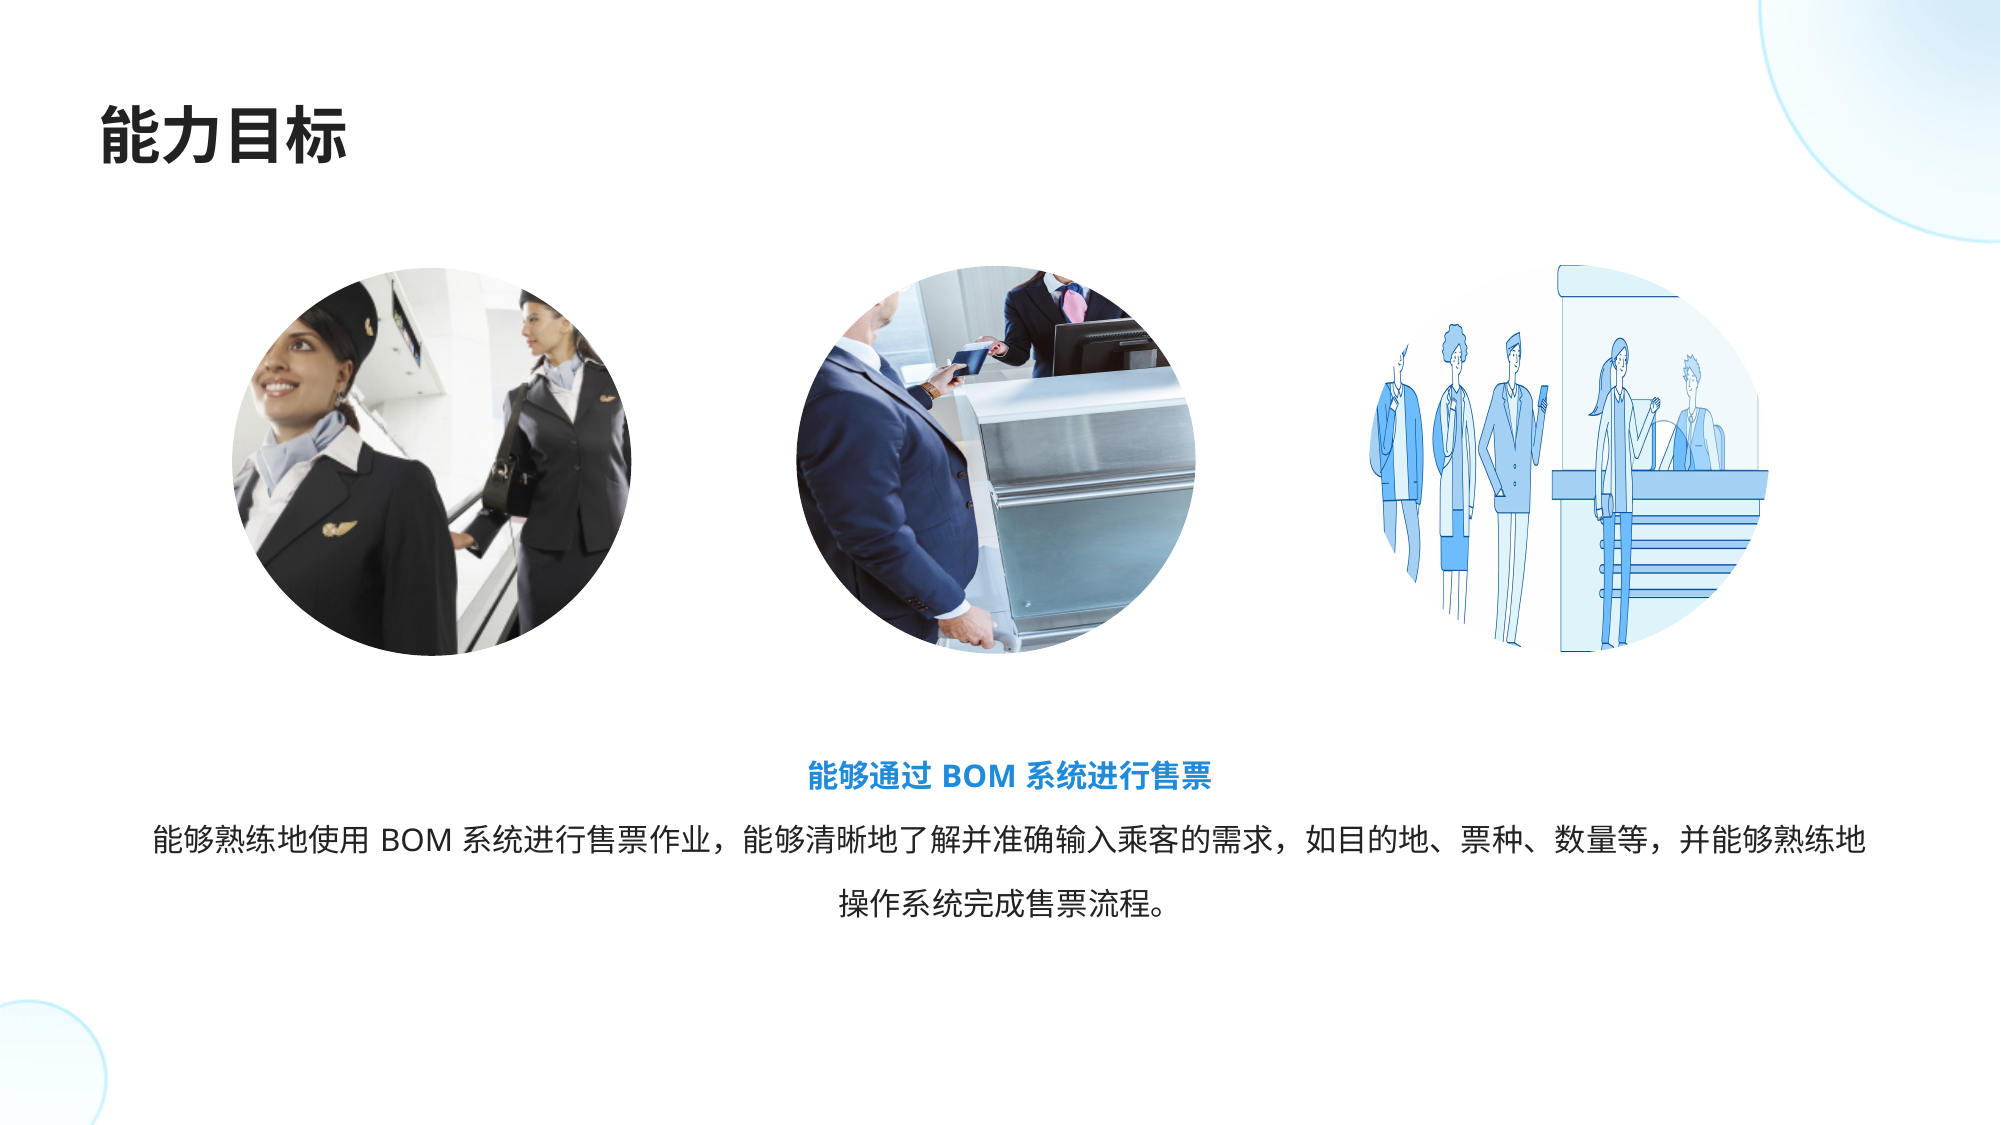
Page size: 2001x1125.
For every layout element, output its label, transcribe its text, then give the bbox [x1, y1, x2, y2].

picture [0, 0, 2001, 1125]
text_box 能力目标 [78, 43, 1922, 194]
text_box 能够通过BOM系统进行售票 能够熟练地使用BOM系统进行售票作业，能够清晰地了解并准确输入乘客的需求，如目的地、票种、数量等，并能够熟练地操作系统完成售票流程。 [130, 712, 1879, 1030]
